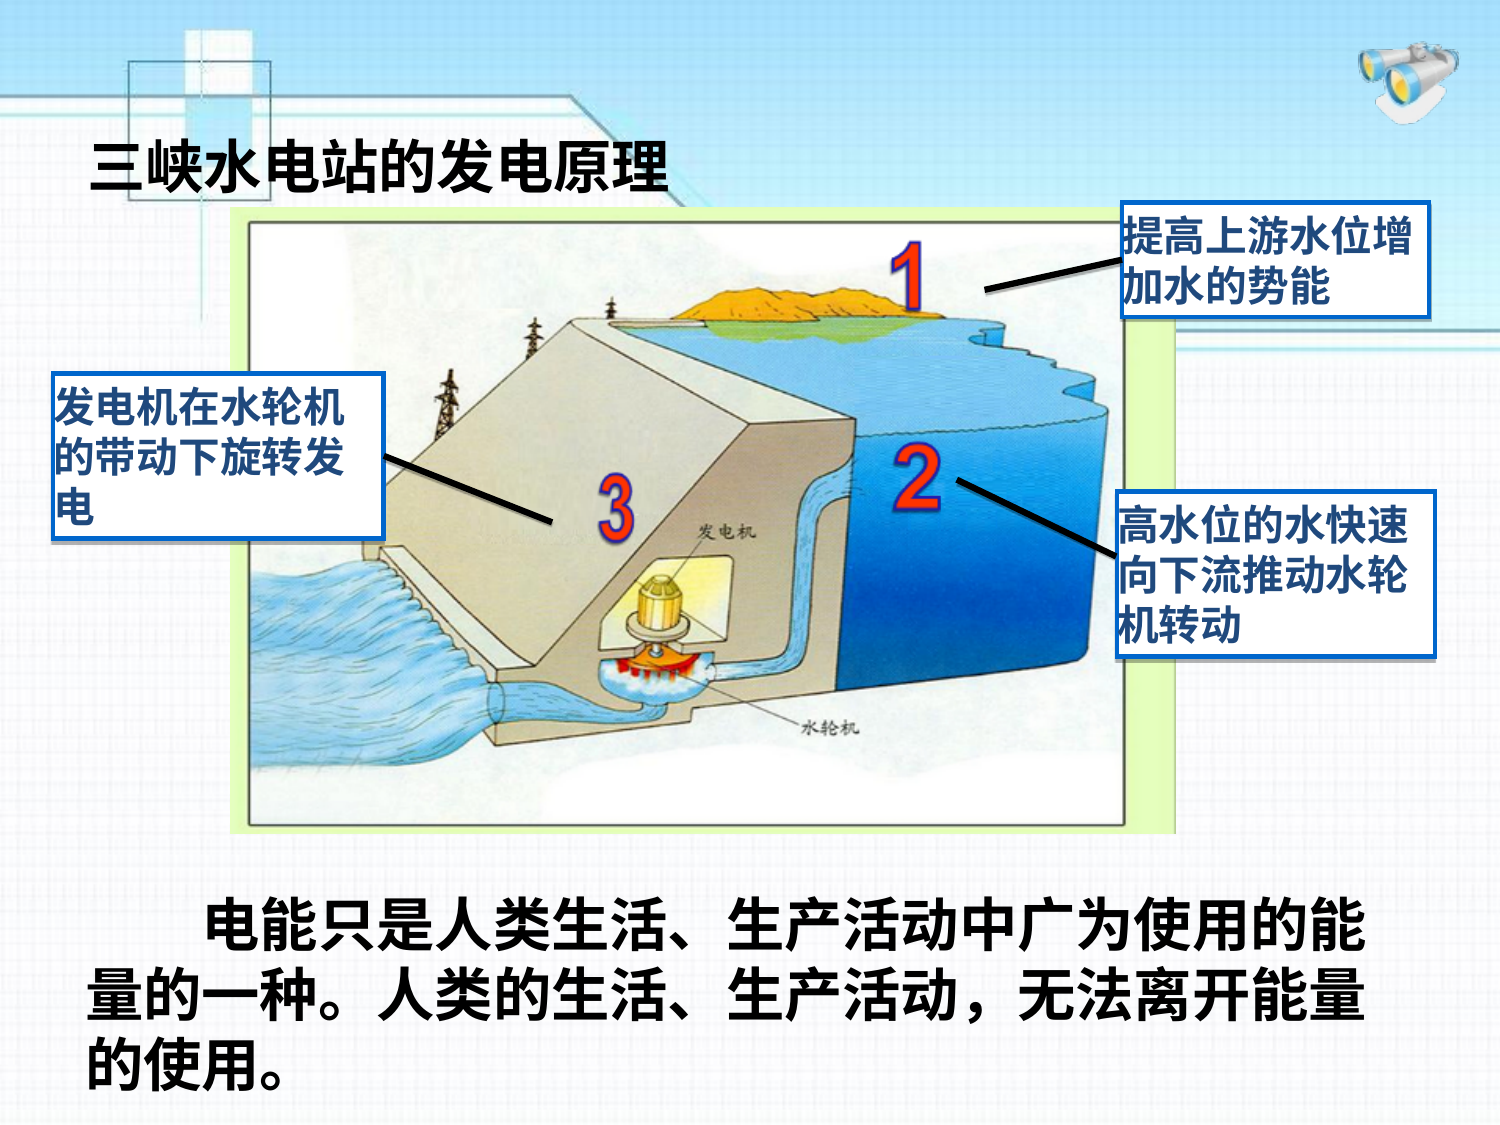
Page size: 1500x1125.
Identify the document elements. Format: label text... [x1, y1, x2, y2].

text_box 电能只是人类生活、生产活动中广为使用的能量的一种。人类的生活、生产活动，无法离开能量的使用。 [70, 880, 1424, 1106]
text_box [832, 190, 1430, 390]
picture [0, 0, 1500, 1125]
text_box 三峡水电站的发电原理 [72, 122, 685, 208]
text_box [52, 373, 680, 623]
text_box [832, 390, 1436, 662]
